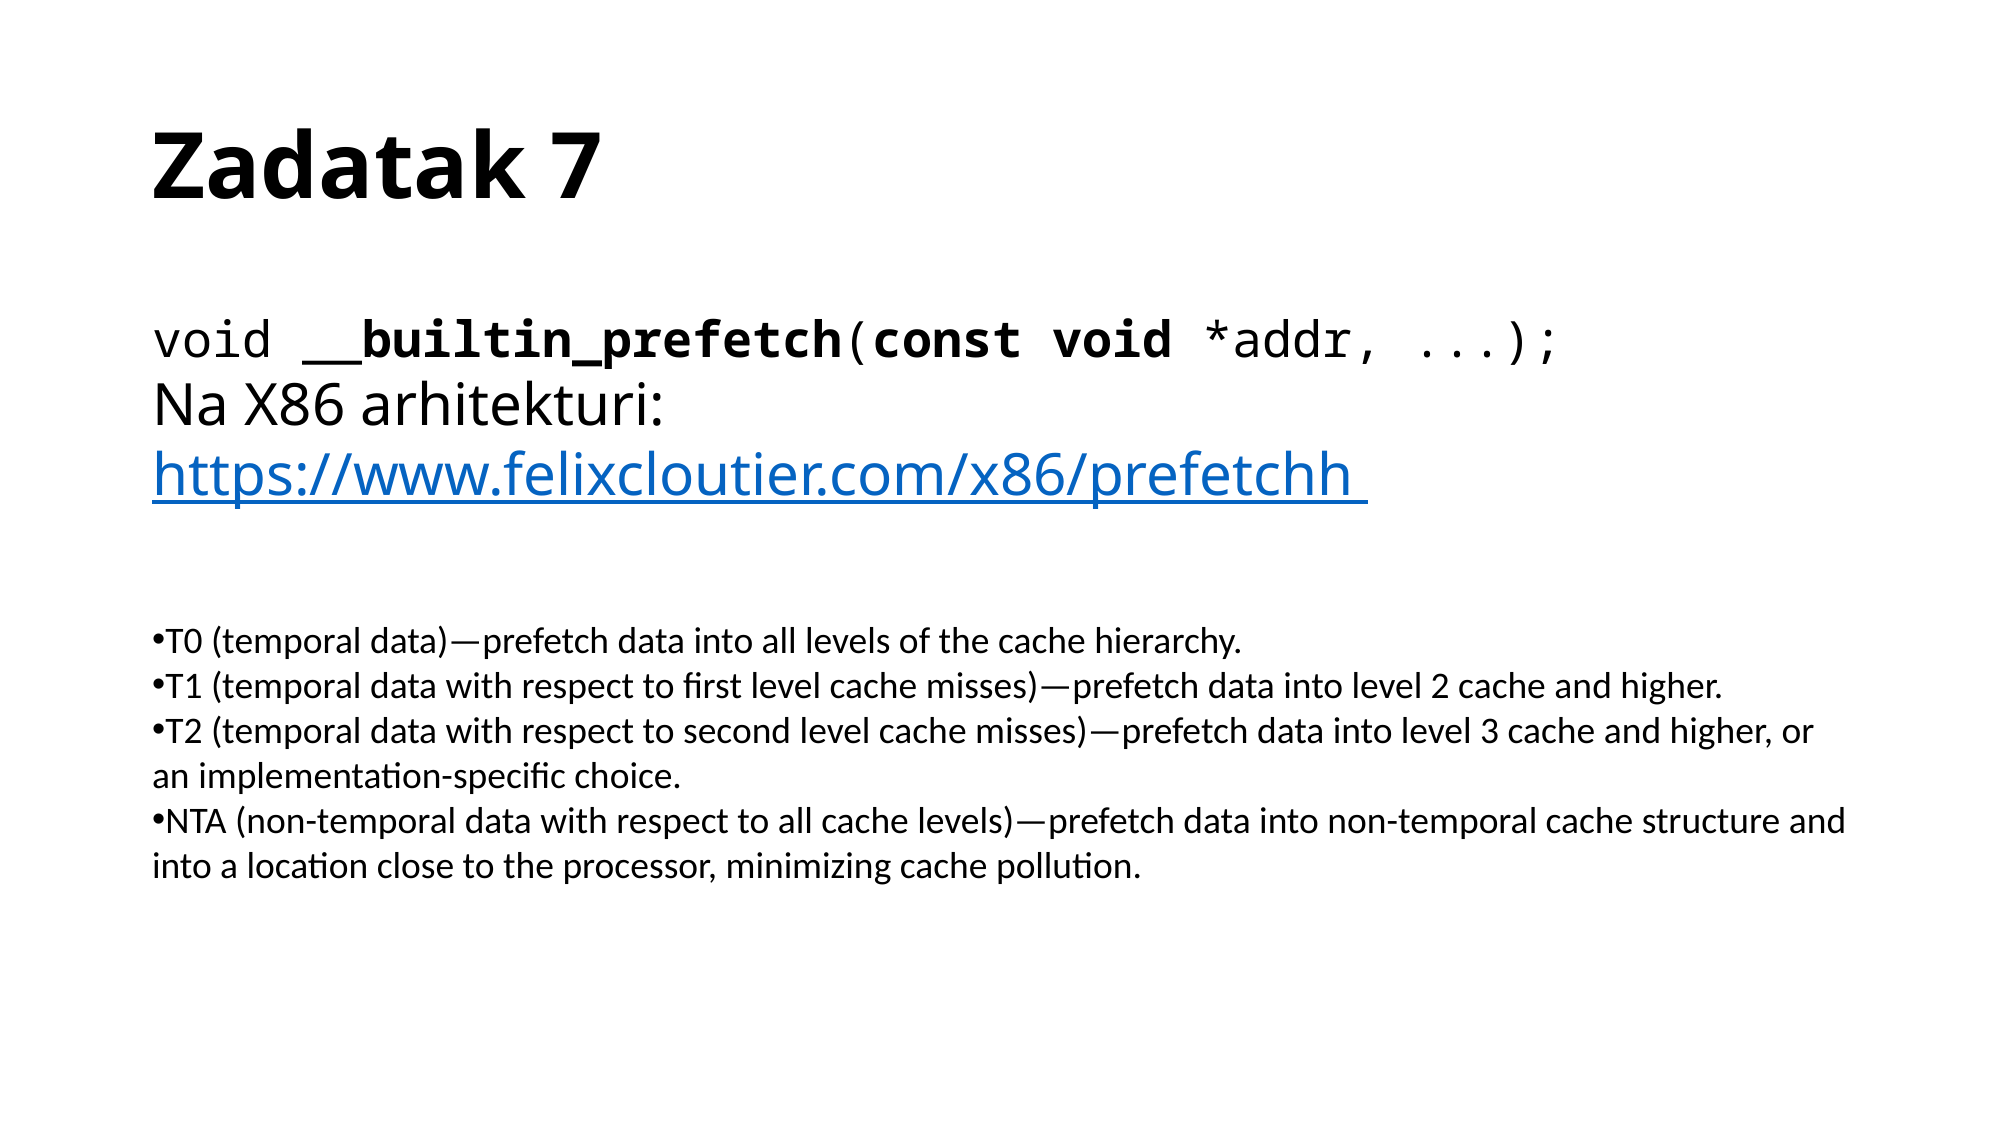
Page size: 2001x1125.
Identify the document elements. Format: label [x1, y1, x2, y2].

list [137, 299, 1863, 535]
title [137, 59, 1863, 278]
text_box [137, 608, 1874, 939]
